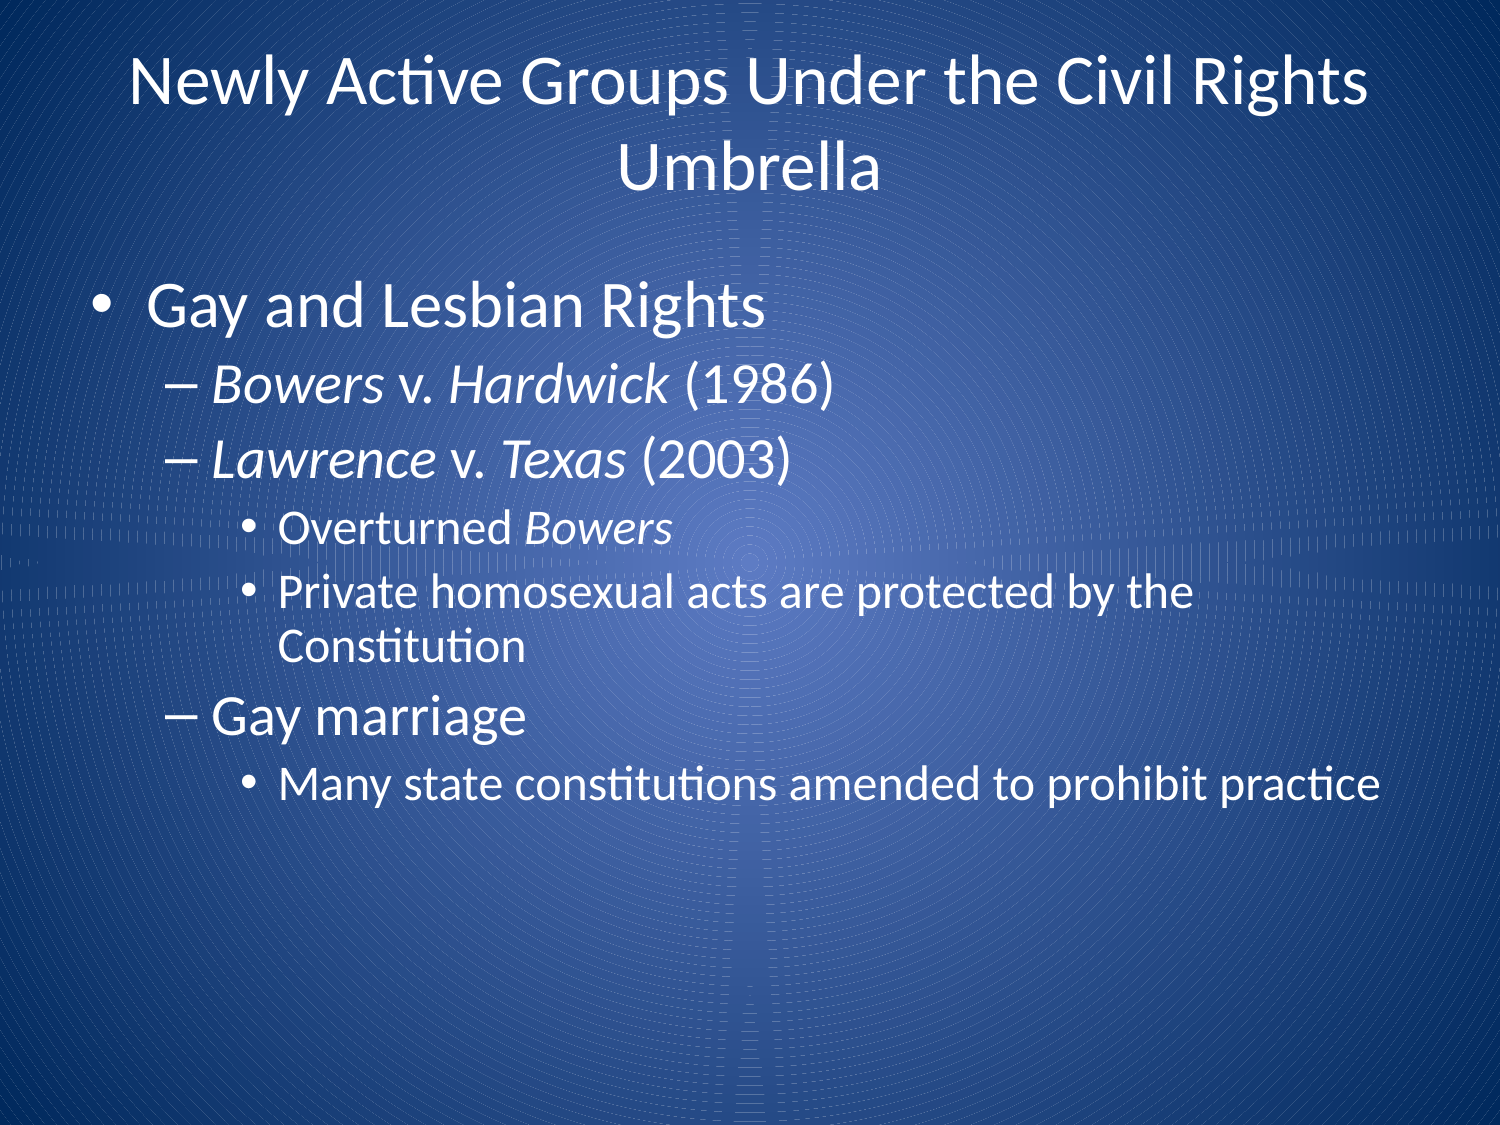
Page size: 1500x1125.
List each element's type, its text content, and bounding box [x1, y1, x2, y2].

title Newly Active Groups Under the Civil Rights Umbrella [75, 24, 1425, 213]
list Gay and Lesbian Rights Bowers v. Hardwick (1986) Lawrence v. Texas (2003) Overturned Bowers Private homosexual acts are protected by the Constitution Gay marriage Many state constitutions amended to prohibit practice [75, 262, 1425, 1005]
